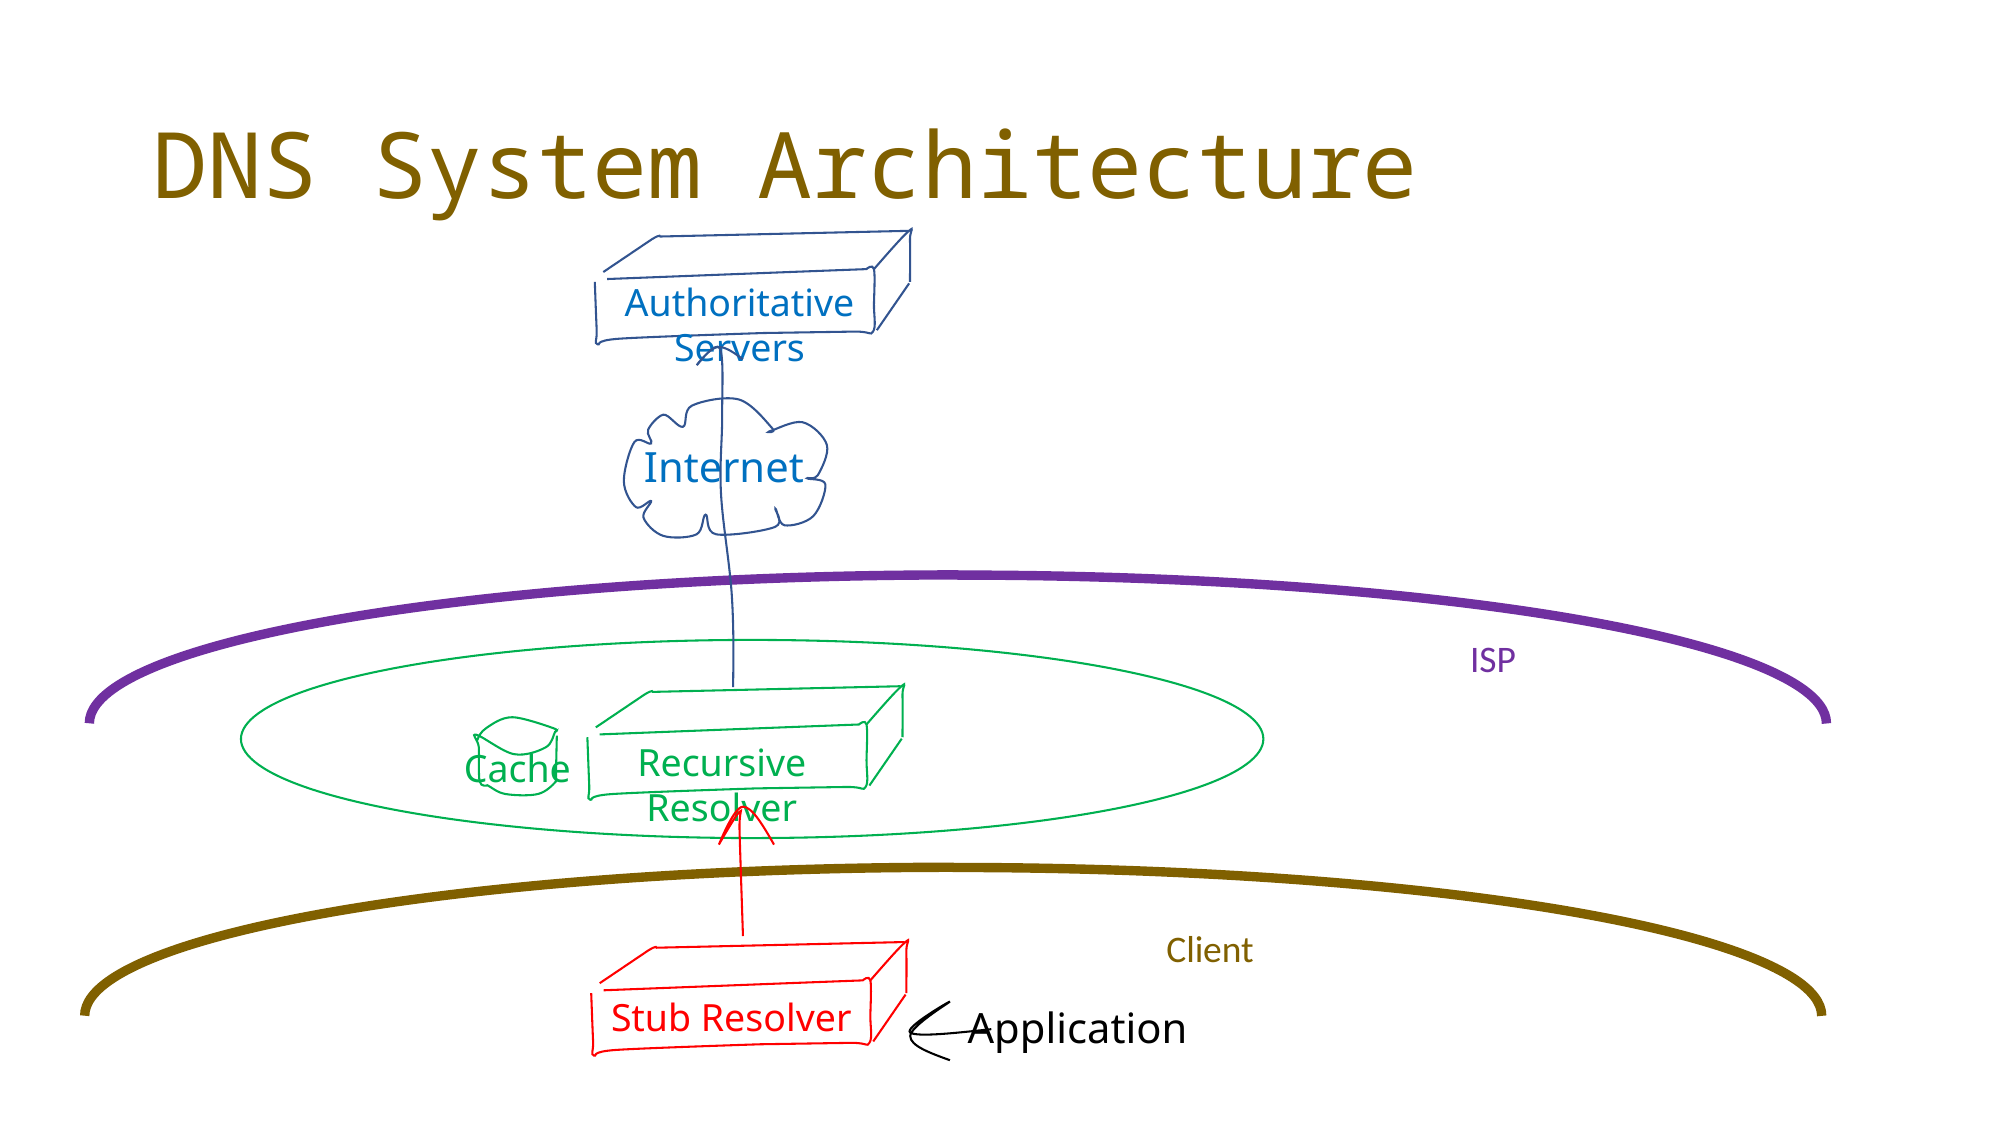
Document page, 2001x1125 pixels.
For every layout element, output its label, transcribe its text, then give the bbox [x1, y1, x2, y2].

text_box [83, 867, 1823, 1125]
title DNS System Architecture [137, 59, 1863, 278]
text_box Internet [629, 433, 720, 498]
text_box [594, 228, 912, 345]
text_box [695, 345, 744, 574]
text_box [741, 399, 829, 476]
text_box [622, 451, 724, 539]
text_box Authoritative Servers [719, 271, 917, 377]
text_box Authoritative Servers [562, 271, 721, 377]
text_box [738, 478, 827, 535]
text_box [646, 397, 721, 433]
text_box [88, 574, 1828, 872]
text_box Internet [739, 433, 819, 498]
